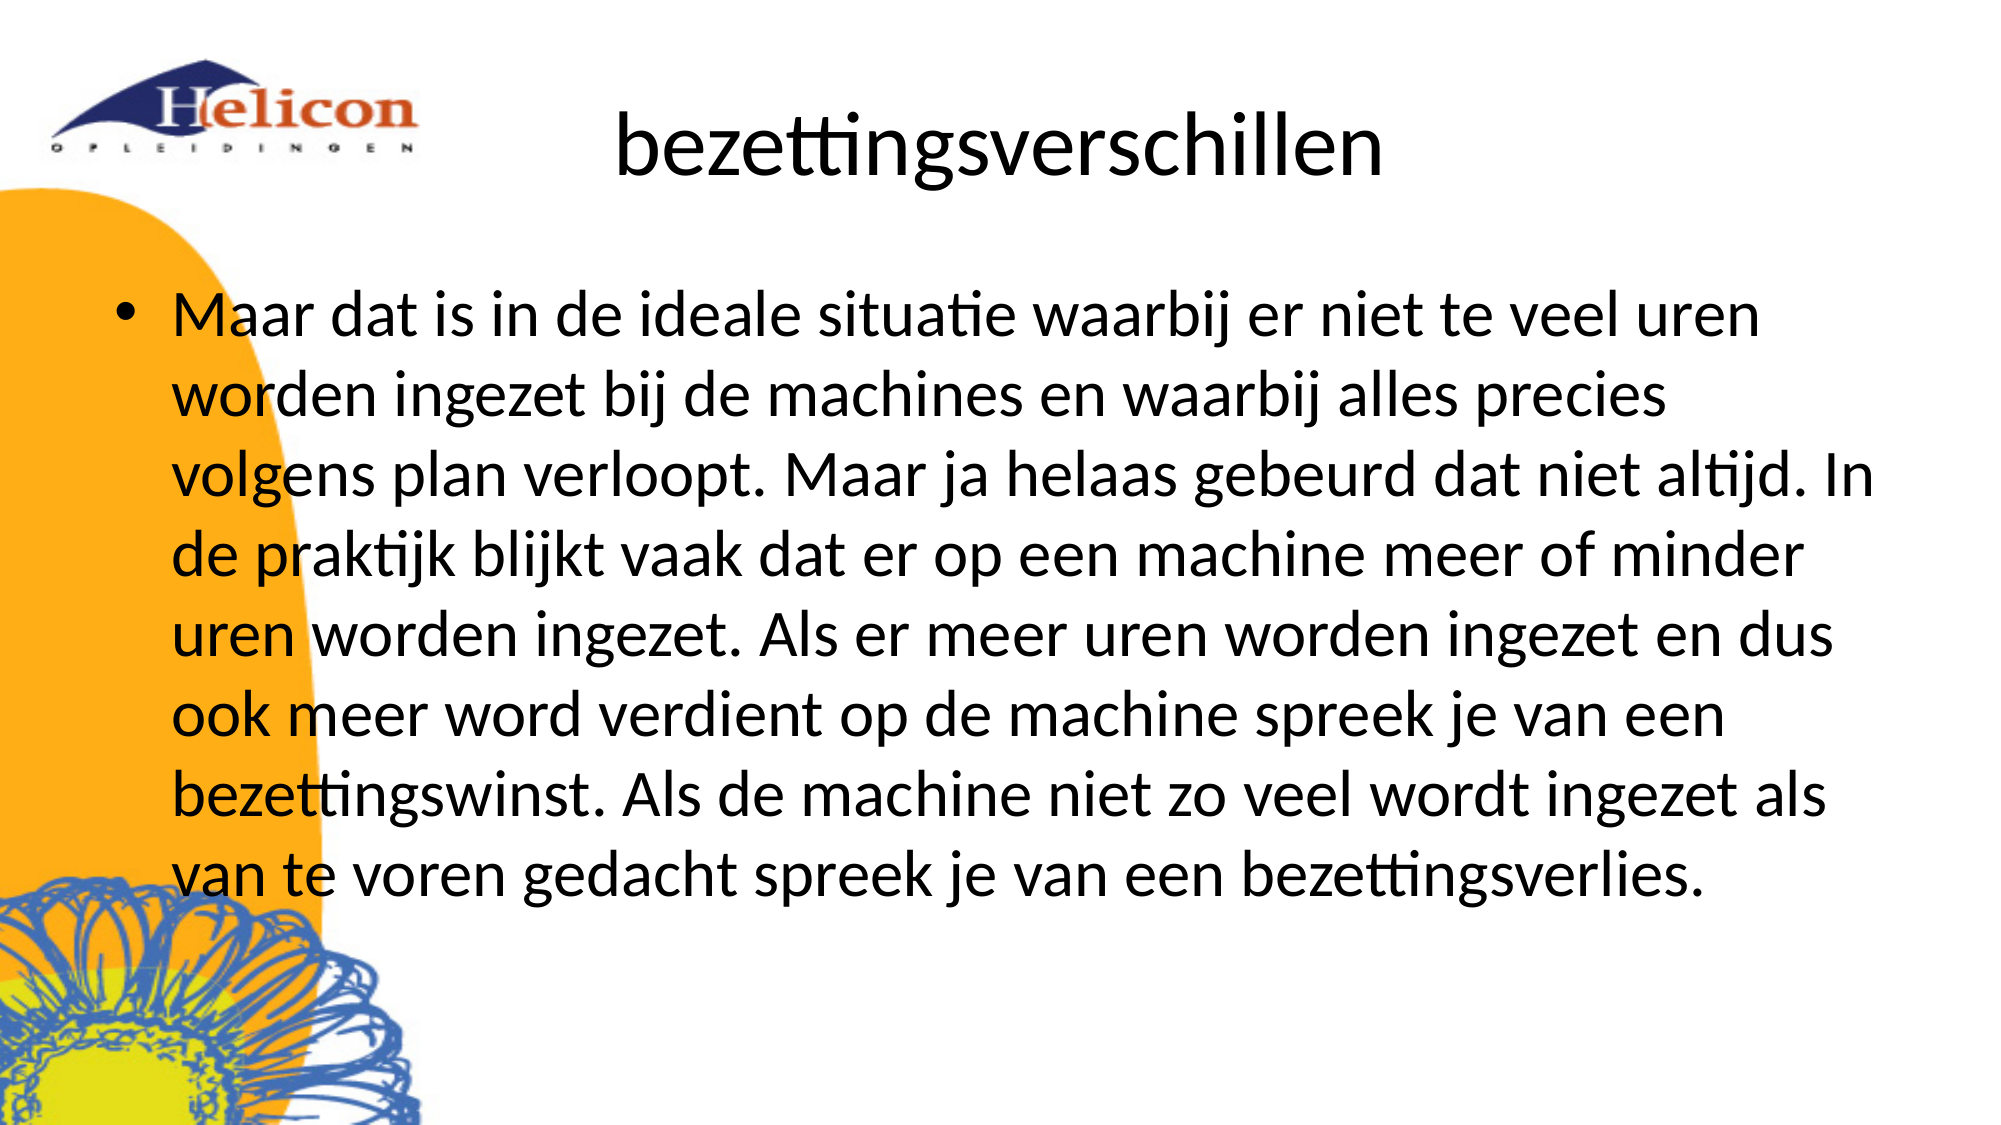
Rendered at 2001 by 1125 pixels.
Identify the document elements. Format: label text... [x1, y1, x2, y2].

list Maar dat is in de ideale situatie waarbij er niet te veel uren worden ingezet bij de machines en waarbij alles precies volgens plan verloopt. Maar ja helaas gebeurd dat niet altijd. In de praktijk blijkt vaak dat er op een machine meer of minder uren worden ingezet. Als er meer uren worden ingezet en dus ook meer word verdient op de machine spreek je van een bezettingswinst. Als de machine niet zo veel wordt ingezet als van te voren gedacht spreek je van een bezettingsverlies. [99, 262, 1900, 1005]
title bezettingsverschillen [99, 45, 1900, 233]
picture [0, 0, 2001, 1125]
